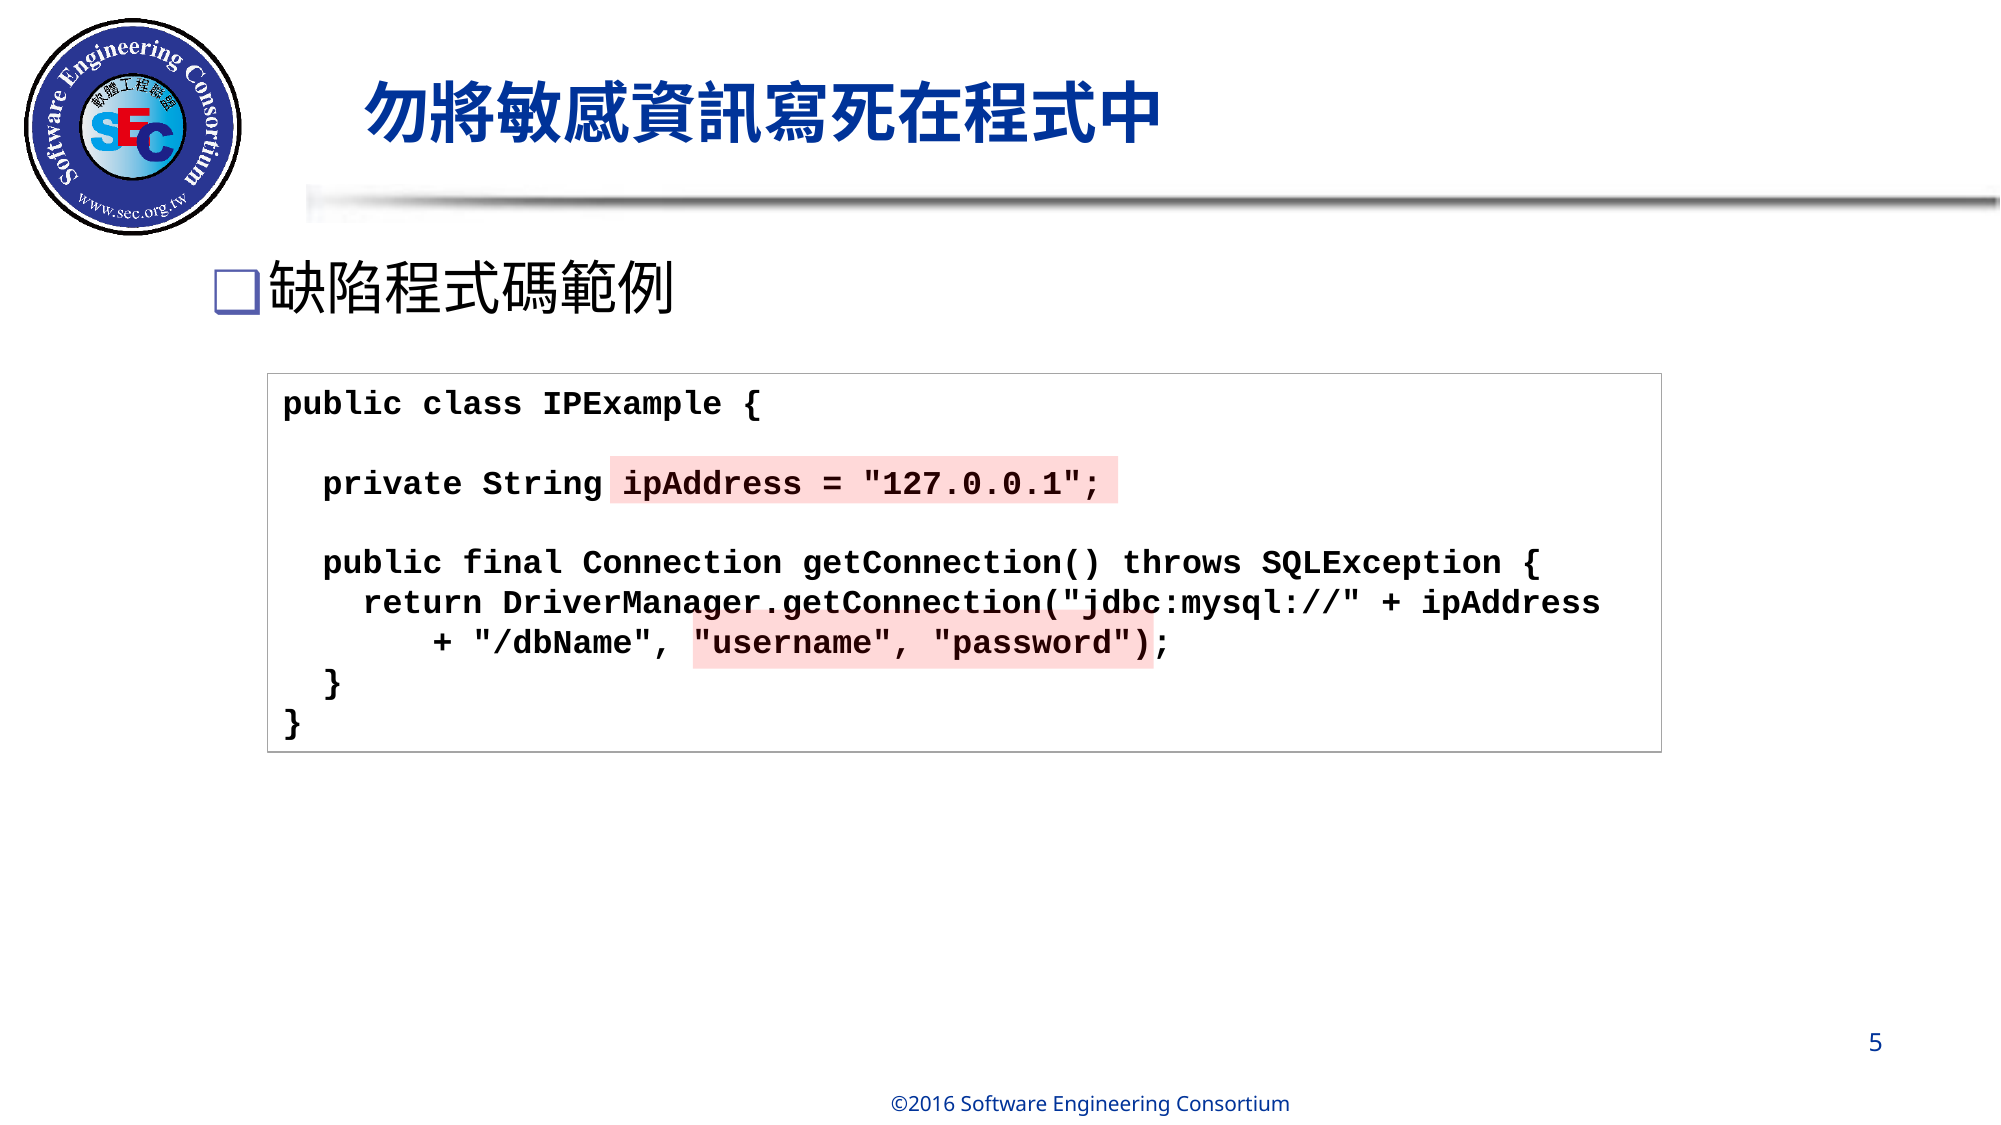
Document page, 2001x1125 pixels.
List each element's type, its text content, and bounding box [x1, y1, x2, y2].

title 勿將敏感資訊寫死在程式中 [348, 42, 2000, 179]
list 缺陷程式碼範例 [196, 243, 1898, 1000]
text_box public class IPExample { private String ipAddress = "127.0.0.1"; public final Connection getConnection() throws SQLException { return DriverManager.getConnection("jdbc:mysql://" + ipAddress + "/dbName", "username", "password"); } } [267, 373, 1662, 753]
text_box [692, 609, 1154, 669]
slide_number ‹#› [1481, 1019, 1898, 1094]
picture [306, 184, 2000, 223]
text_box [610, 456, 1119, 504]
picture [0, 0, 265, 259]
